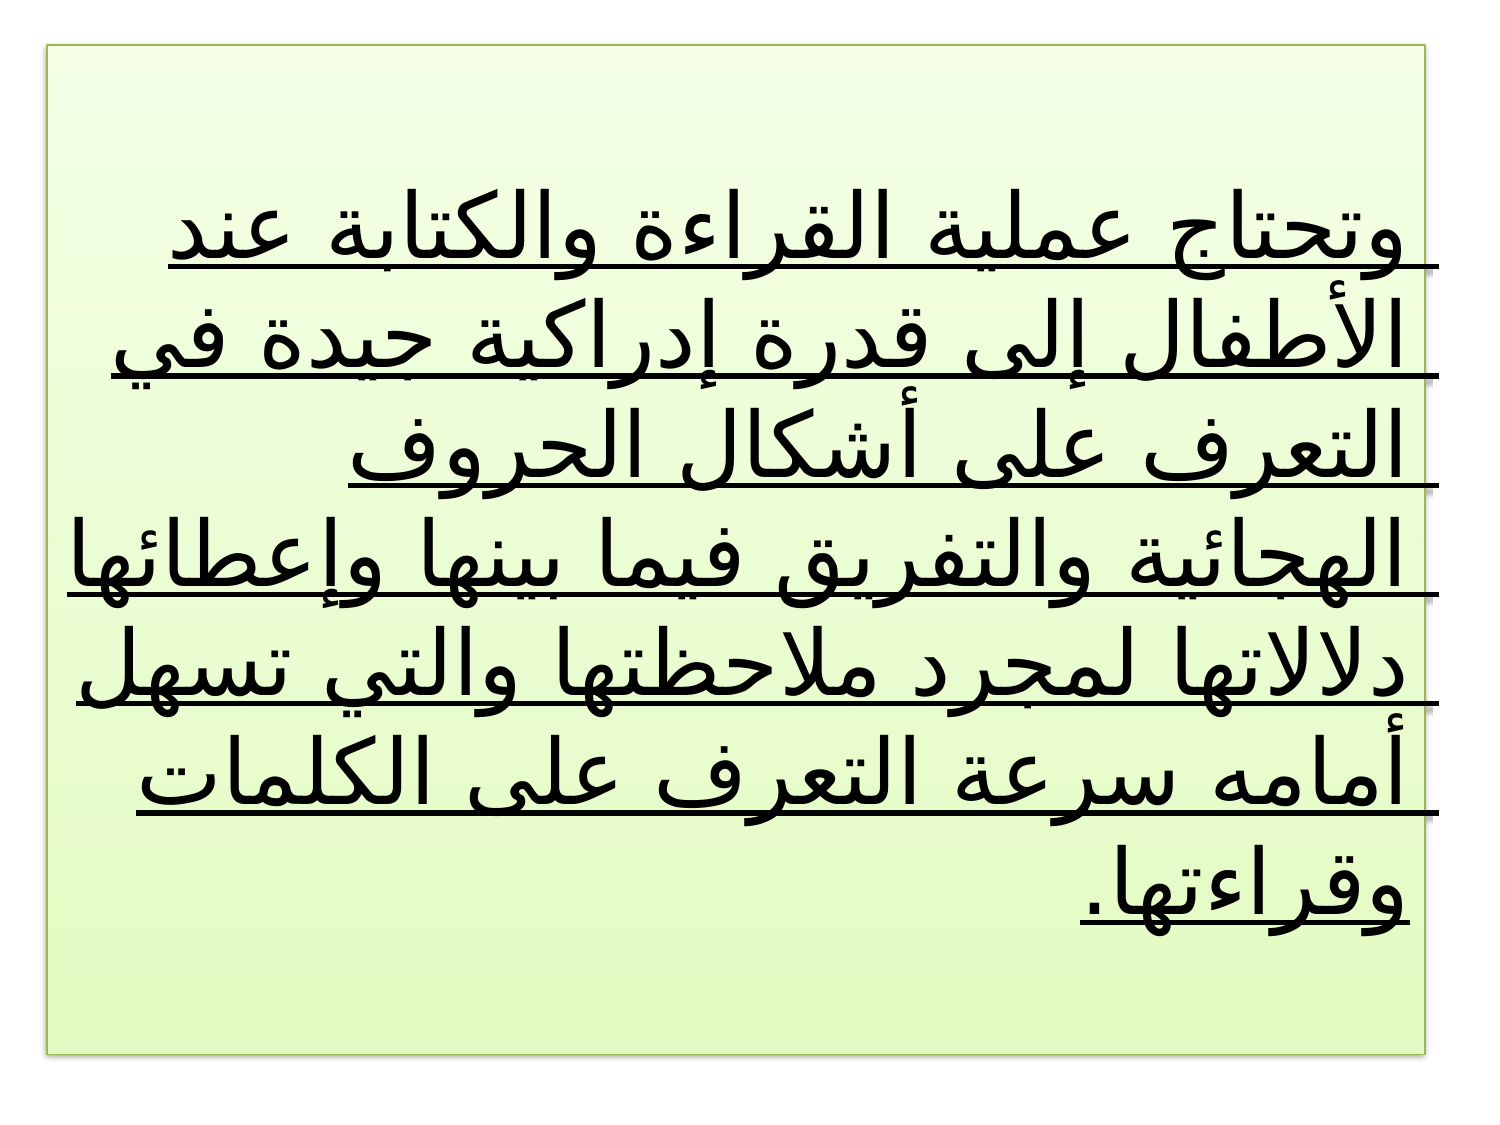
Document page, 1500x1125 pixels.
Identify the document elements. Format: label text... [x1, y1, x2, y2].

title وتحتاج عملية القراءة والكتابة عند الأطفال إلى قدرة إدراكية جيدة في التعرف على أشكال الحروف الهجائية والتفريق فيما بينها وإعطائها دلالاتها لمجرد ملاحظتها والتي تسهل أمامه سرعة التعرف على الكلمات وقراءتها. [46, 44, 1426, 1055]
